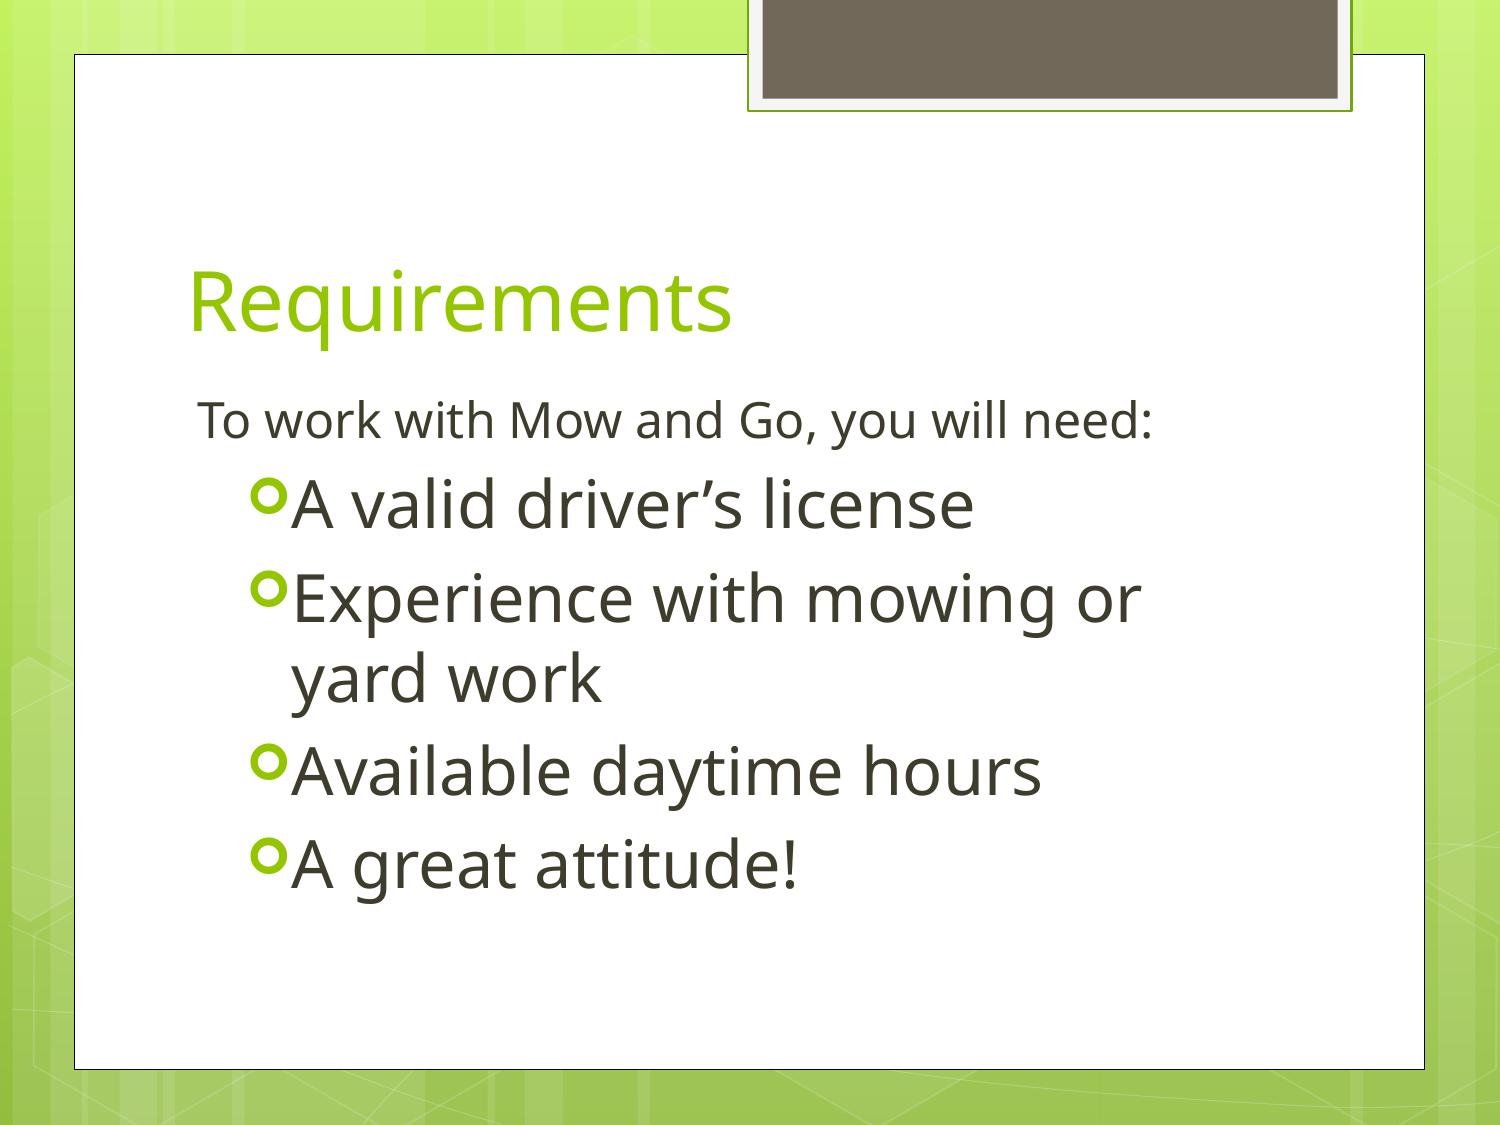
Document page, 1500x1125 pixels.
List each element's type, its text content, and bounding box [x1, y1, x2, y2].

title Requirements [171, 168, 1324, 357]
list To work with Mow and Go, you will need: A valid driver’s license Experience with mowing or yard work Available daytime hours A great attitude! [171, 381, 1283, 957]
